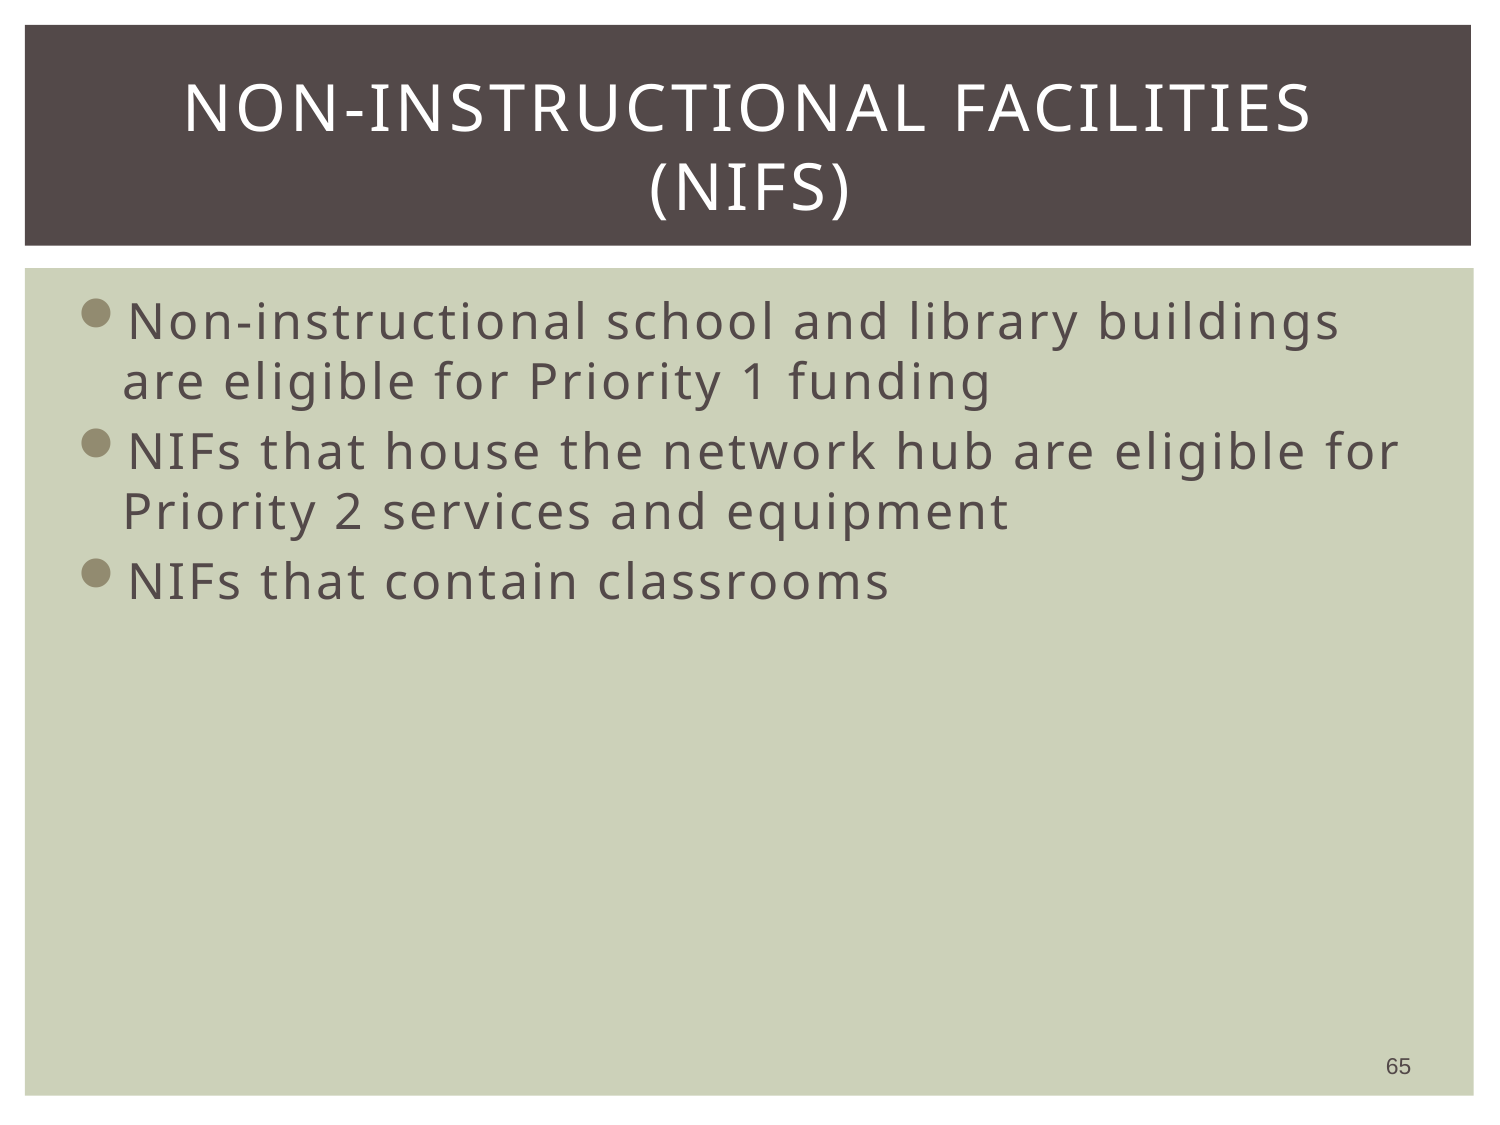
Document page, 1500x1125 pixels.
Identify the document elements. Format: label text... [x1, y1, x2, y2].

list Non-instructional school and library buildings are eligible for Priority 1 funding NIFs that house the network hub are eligible for Priority 2 services and equipment NIFs that contain classrooms [62, 282, 1442, 1005]
slide_number 65 [1349, 1041, 1448, 1089]
title Non-Instructional Facilities (NIFs) [62, 58, 1438, 232]
